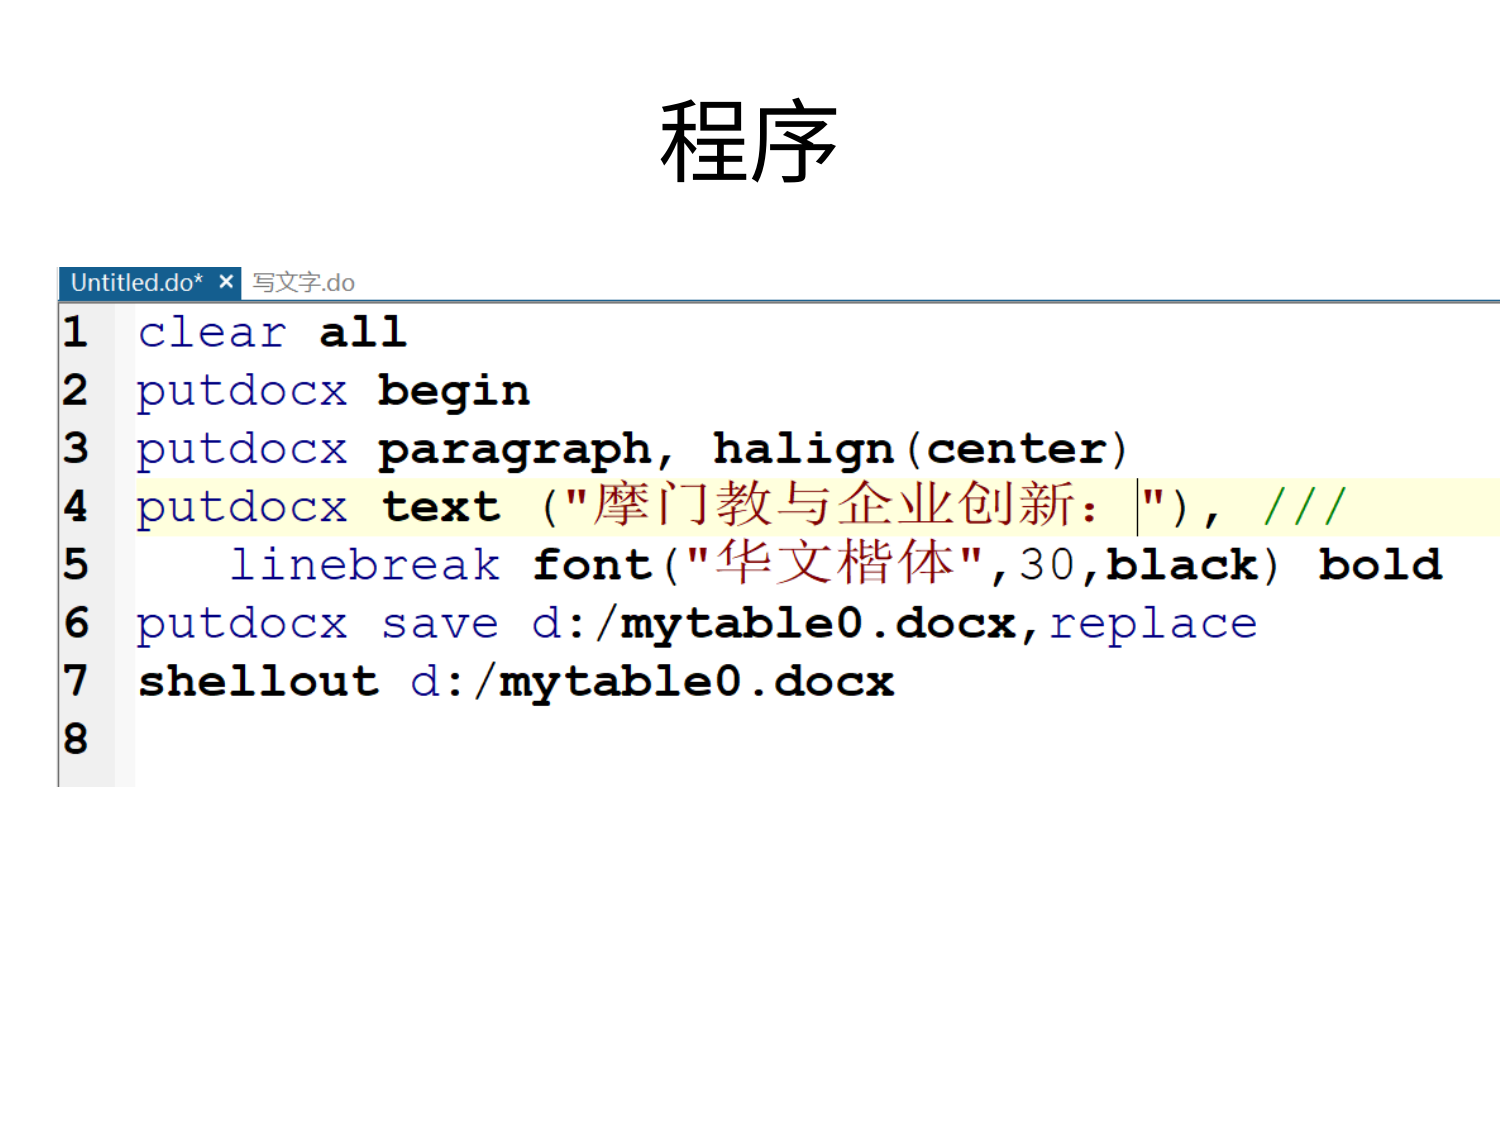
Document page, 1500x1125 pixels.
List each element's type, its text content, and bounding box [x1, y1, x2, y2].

picture [52, 266, 1500, 788]
title 程序 [75, 45, 1425, 233]
